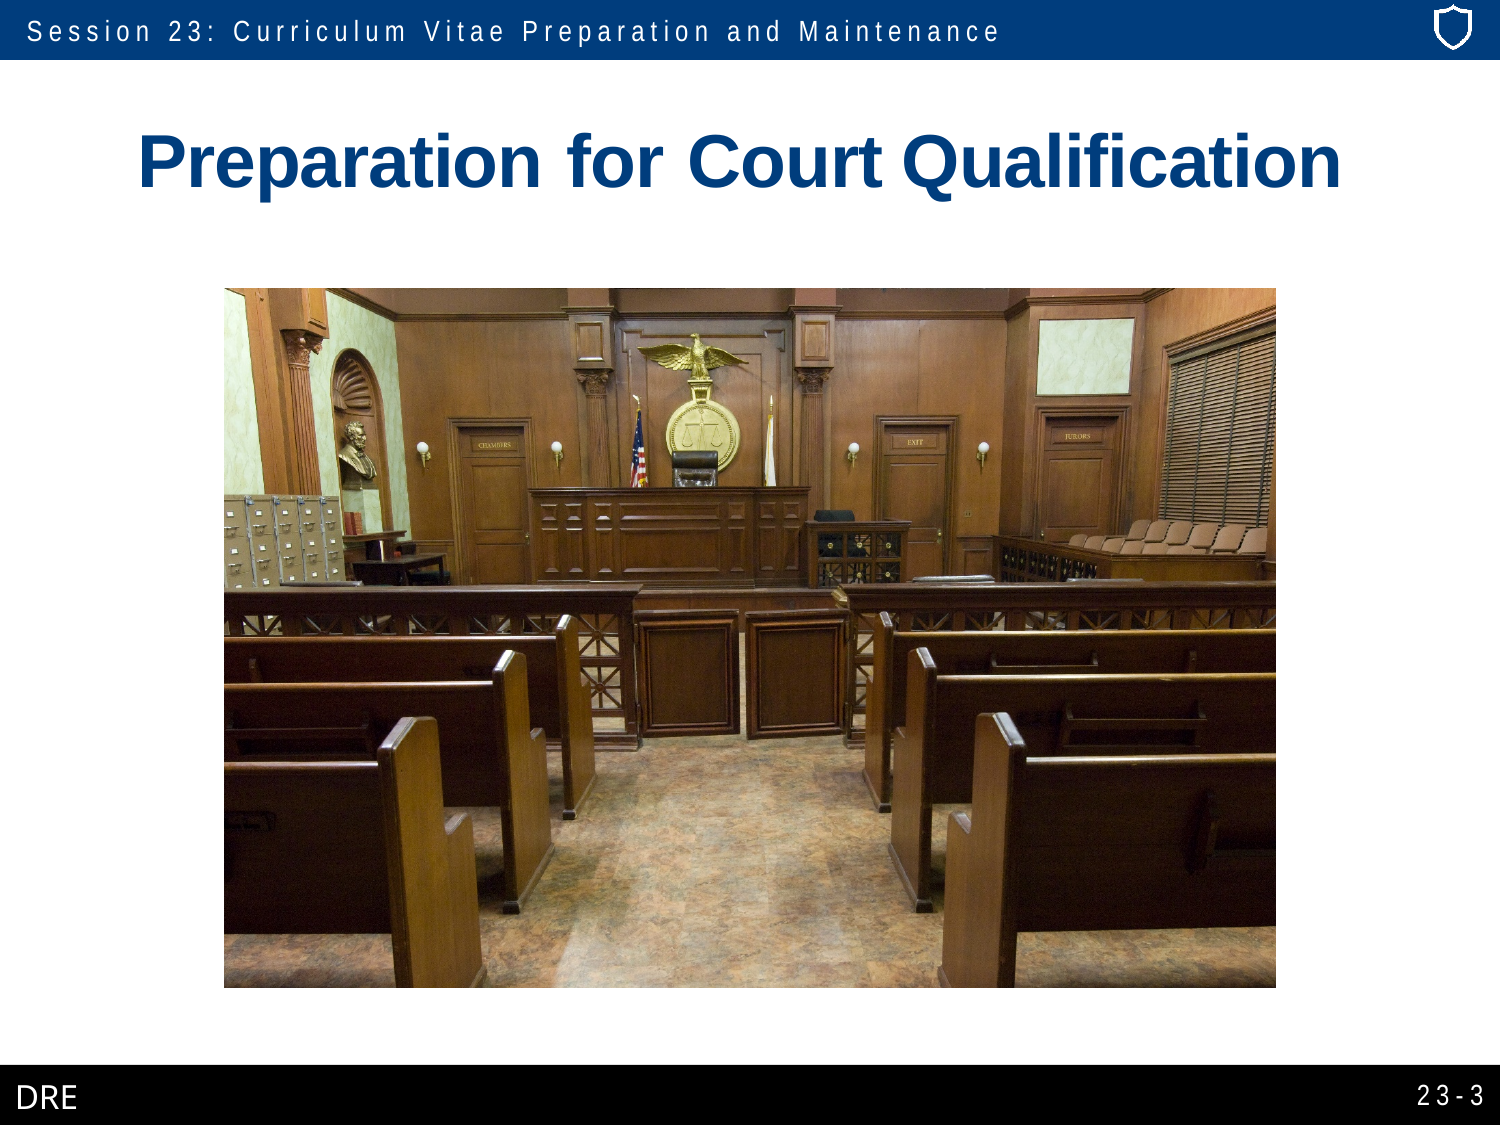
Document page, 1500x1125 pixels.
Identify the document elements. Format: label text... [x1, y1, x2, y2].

slide_number 23-3 [1218, 1063, 1499, 1124]
title Preparation for Court Qualification [50, 87, 1450, 213]
picture [223, 288, 1276, 988]
picture [1434, 4, 1472, 50]
